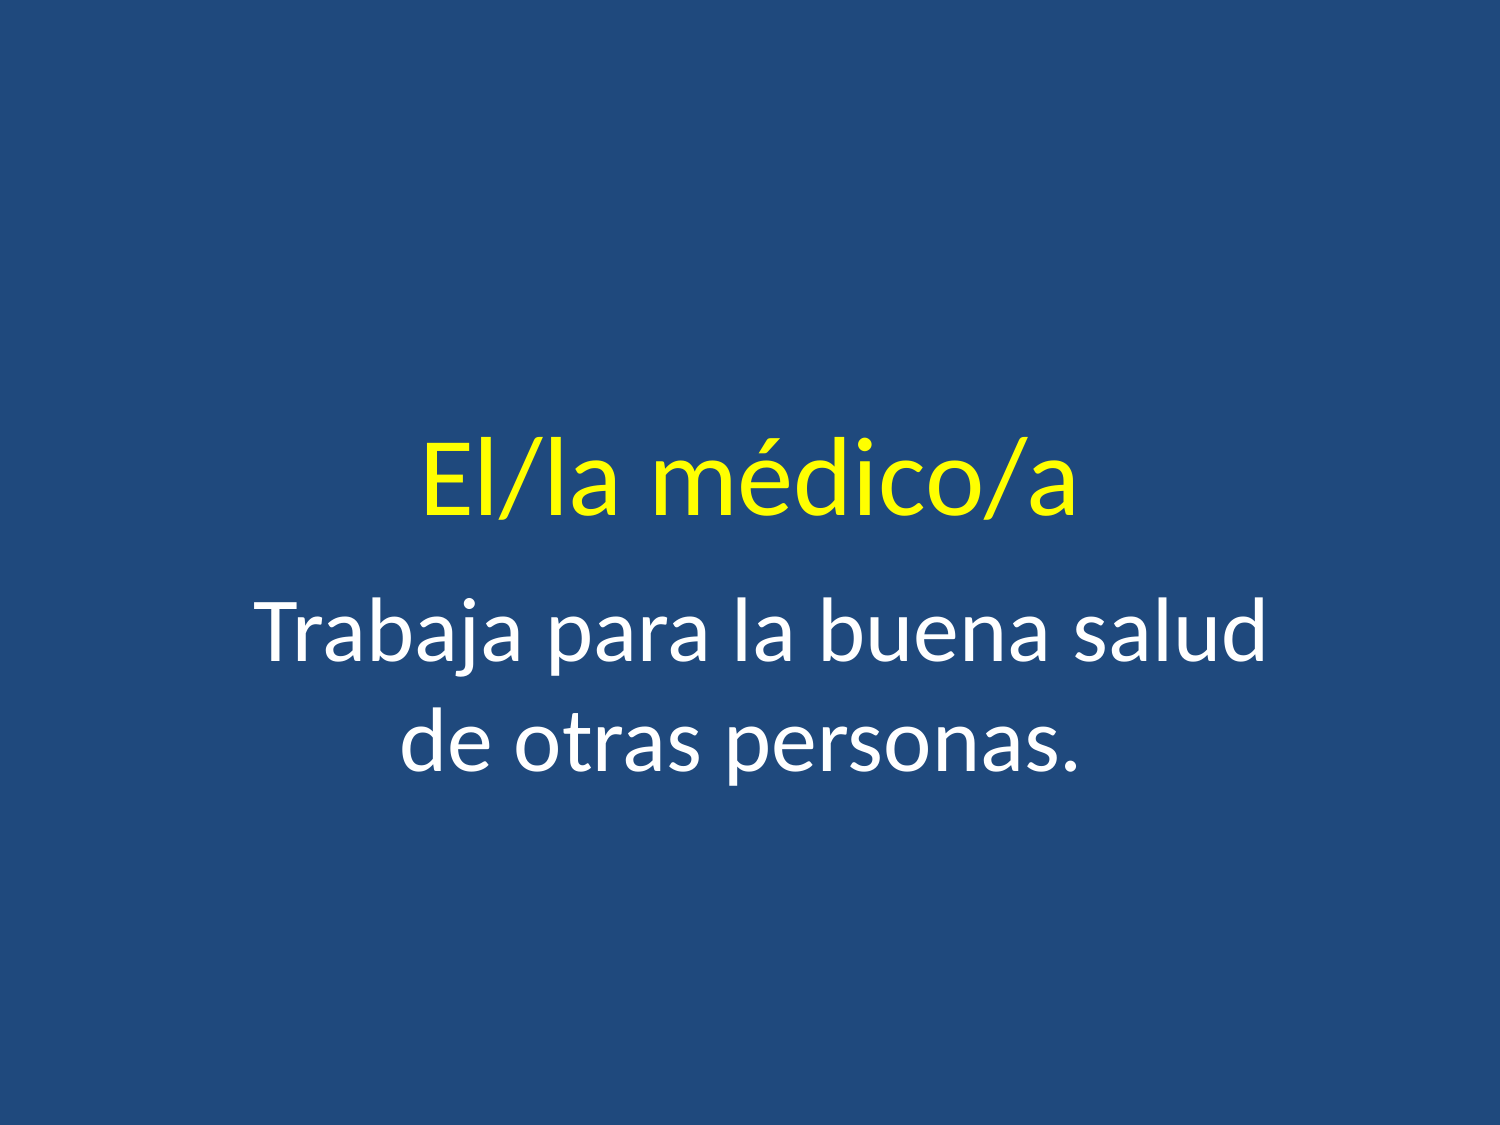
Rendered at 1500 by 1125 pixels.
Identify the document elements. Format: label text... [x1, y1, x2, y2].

subtitle Trabaja para la buena salud de otras personas. [237, 562, 1288, 850]
title El/la médico/a [112, 349, 1388, 591]
